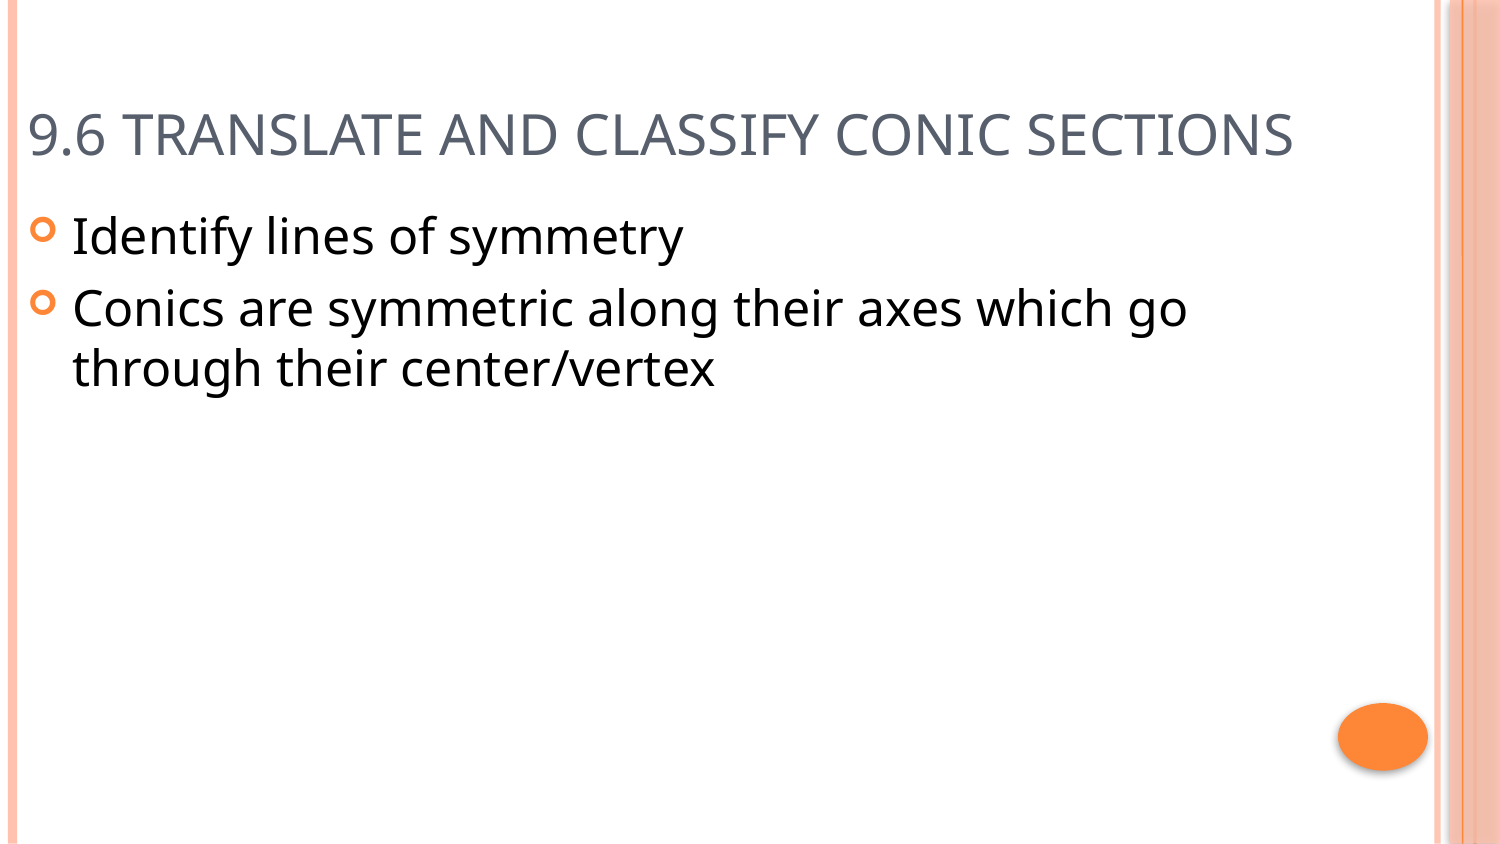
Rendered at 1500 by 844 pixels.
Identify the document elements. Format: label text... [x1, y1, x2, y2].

title 9.6 Translate and Classify Conic Sections [12, 33, 1375, 175]
